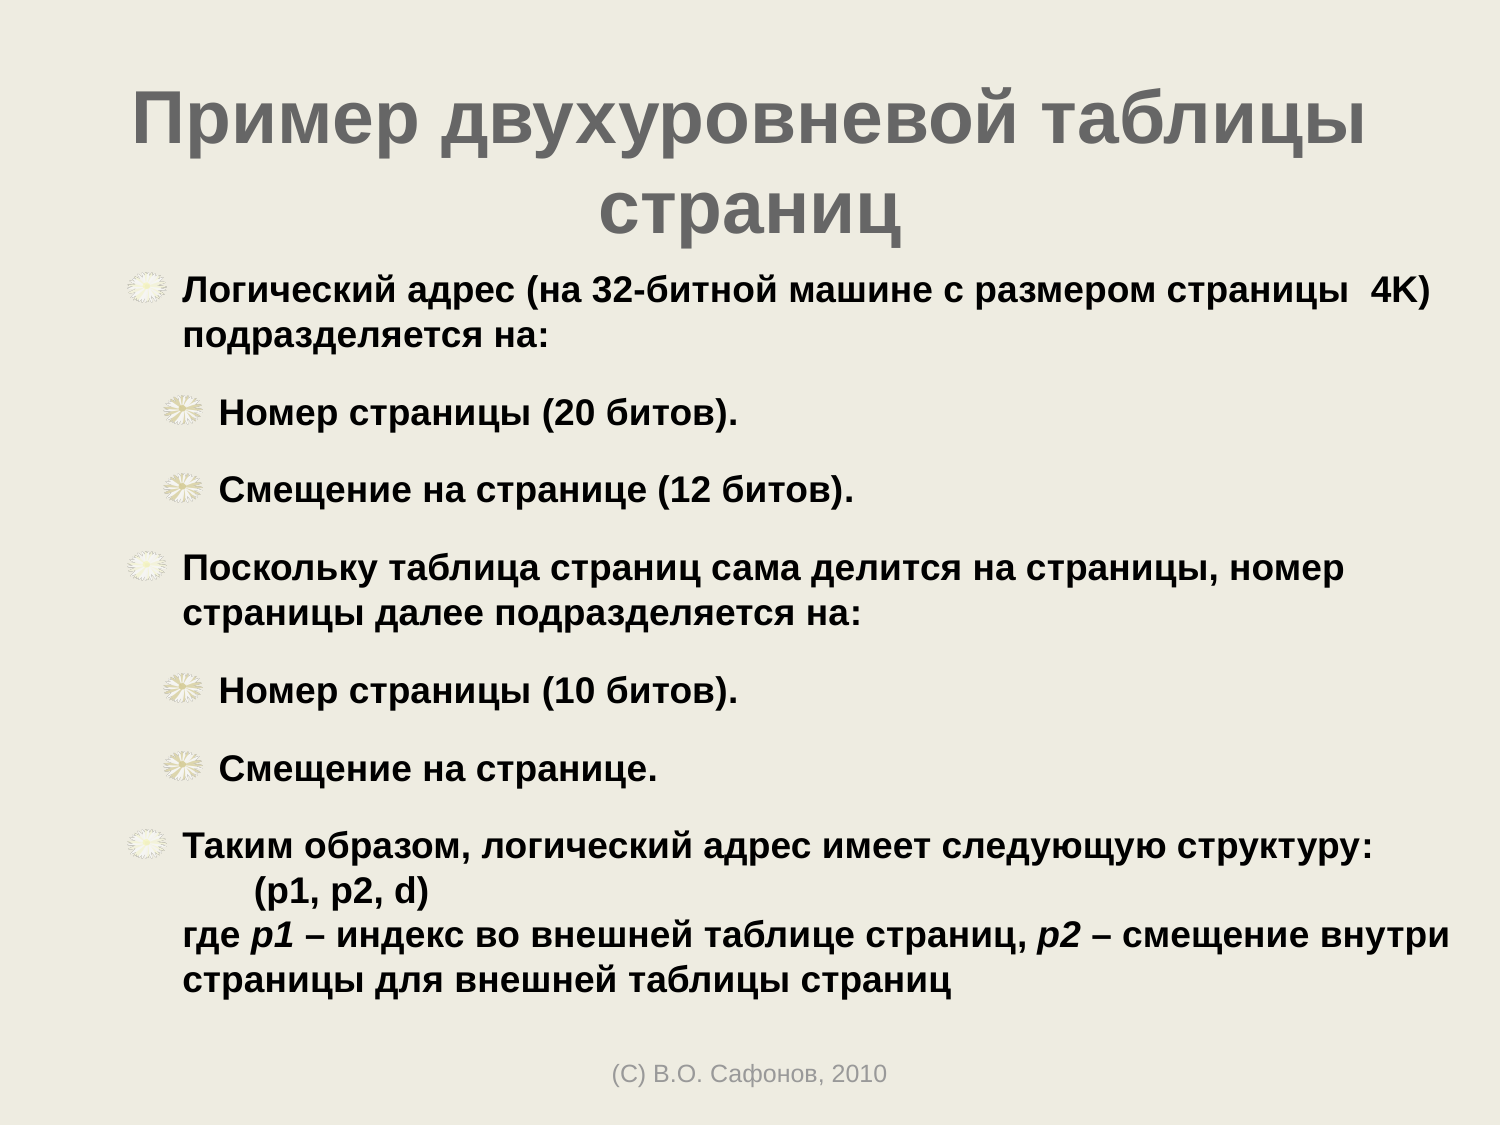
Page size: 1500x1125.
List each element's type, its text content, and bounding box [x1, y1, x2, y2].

picture [163, 473, 203, 503]
footer (C) В.О. Сафонов, 2010 [512, 1042, 988, 1103]
picture [127, 829, 167, 859]
list Логический адрес (на 32-битной машине с размером страницы 4K) подразделяется на: Номер страницы (20 битов). Смещение на странице (12 битов). Поскольку таблица страниц сама делится на страницы, номер страницы далее подразделяется на: Номер страницы (10 битов). Смещение на странице. Таким образом, логический адрес имеет следующую структуру: (p1, p2, d) где p1 – индекс во внешней таблице страниц, p2 – смещение внутри страницы для внешней таблицы страниц [112, 257, 1477, 1012]
picture [163, 673, 203, 703]
picture [163, 395, 203, 425]
picture [127, 551, 167, 581]
picture [163, 751, 203, 781]
title Пример двухуровневой таблицы страниц [74, 49, 1426, 268]
picture [127, 272, 167, 303]
